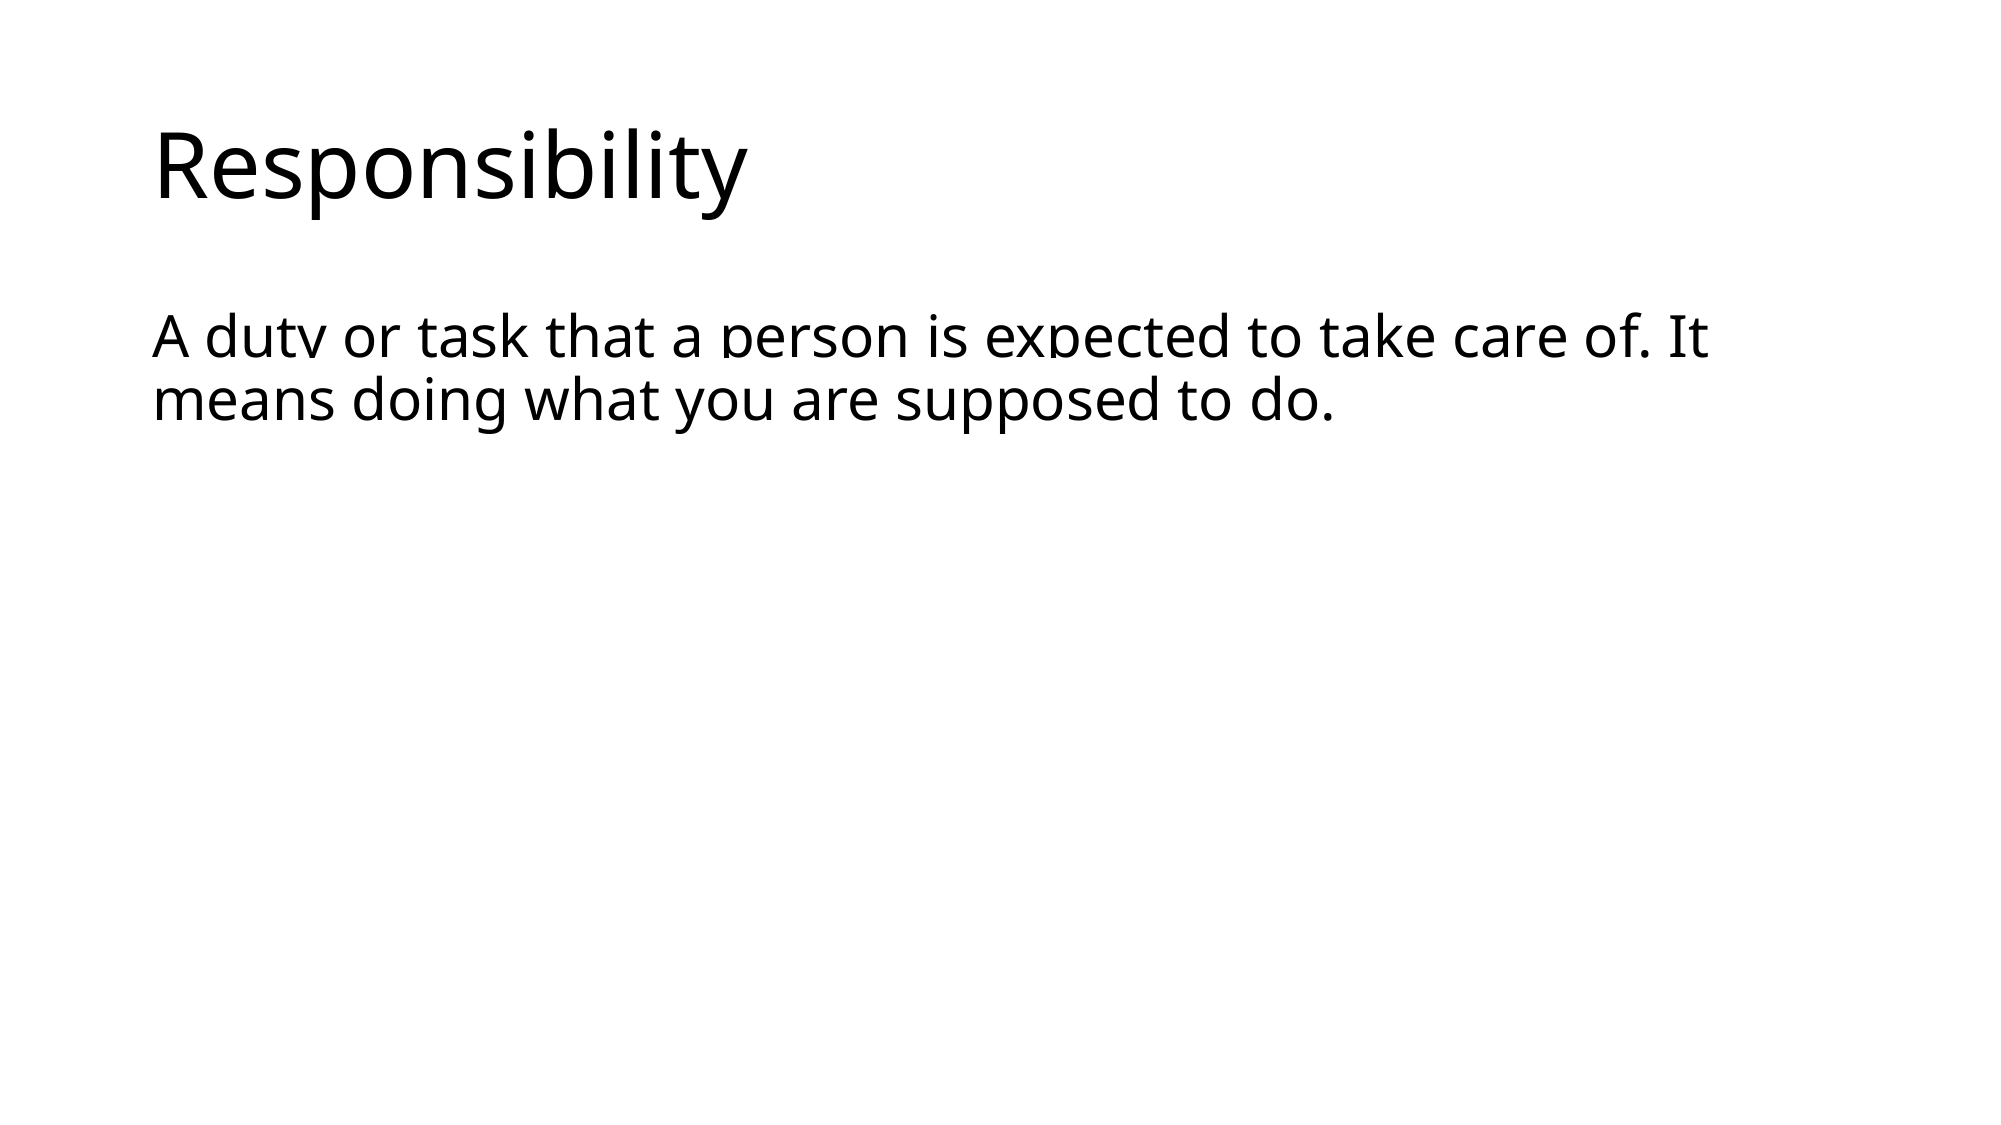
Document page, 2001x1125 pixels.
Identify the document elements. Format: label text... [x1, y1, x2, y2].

list A duty or task that a person is expected to take care of. It means doing what you are supposed to do. [137, 299, 1863, 1014]
title Responsibility [137, 59, 1863, 278]
